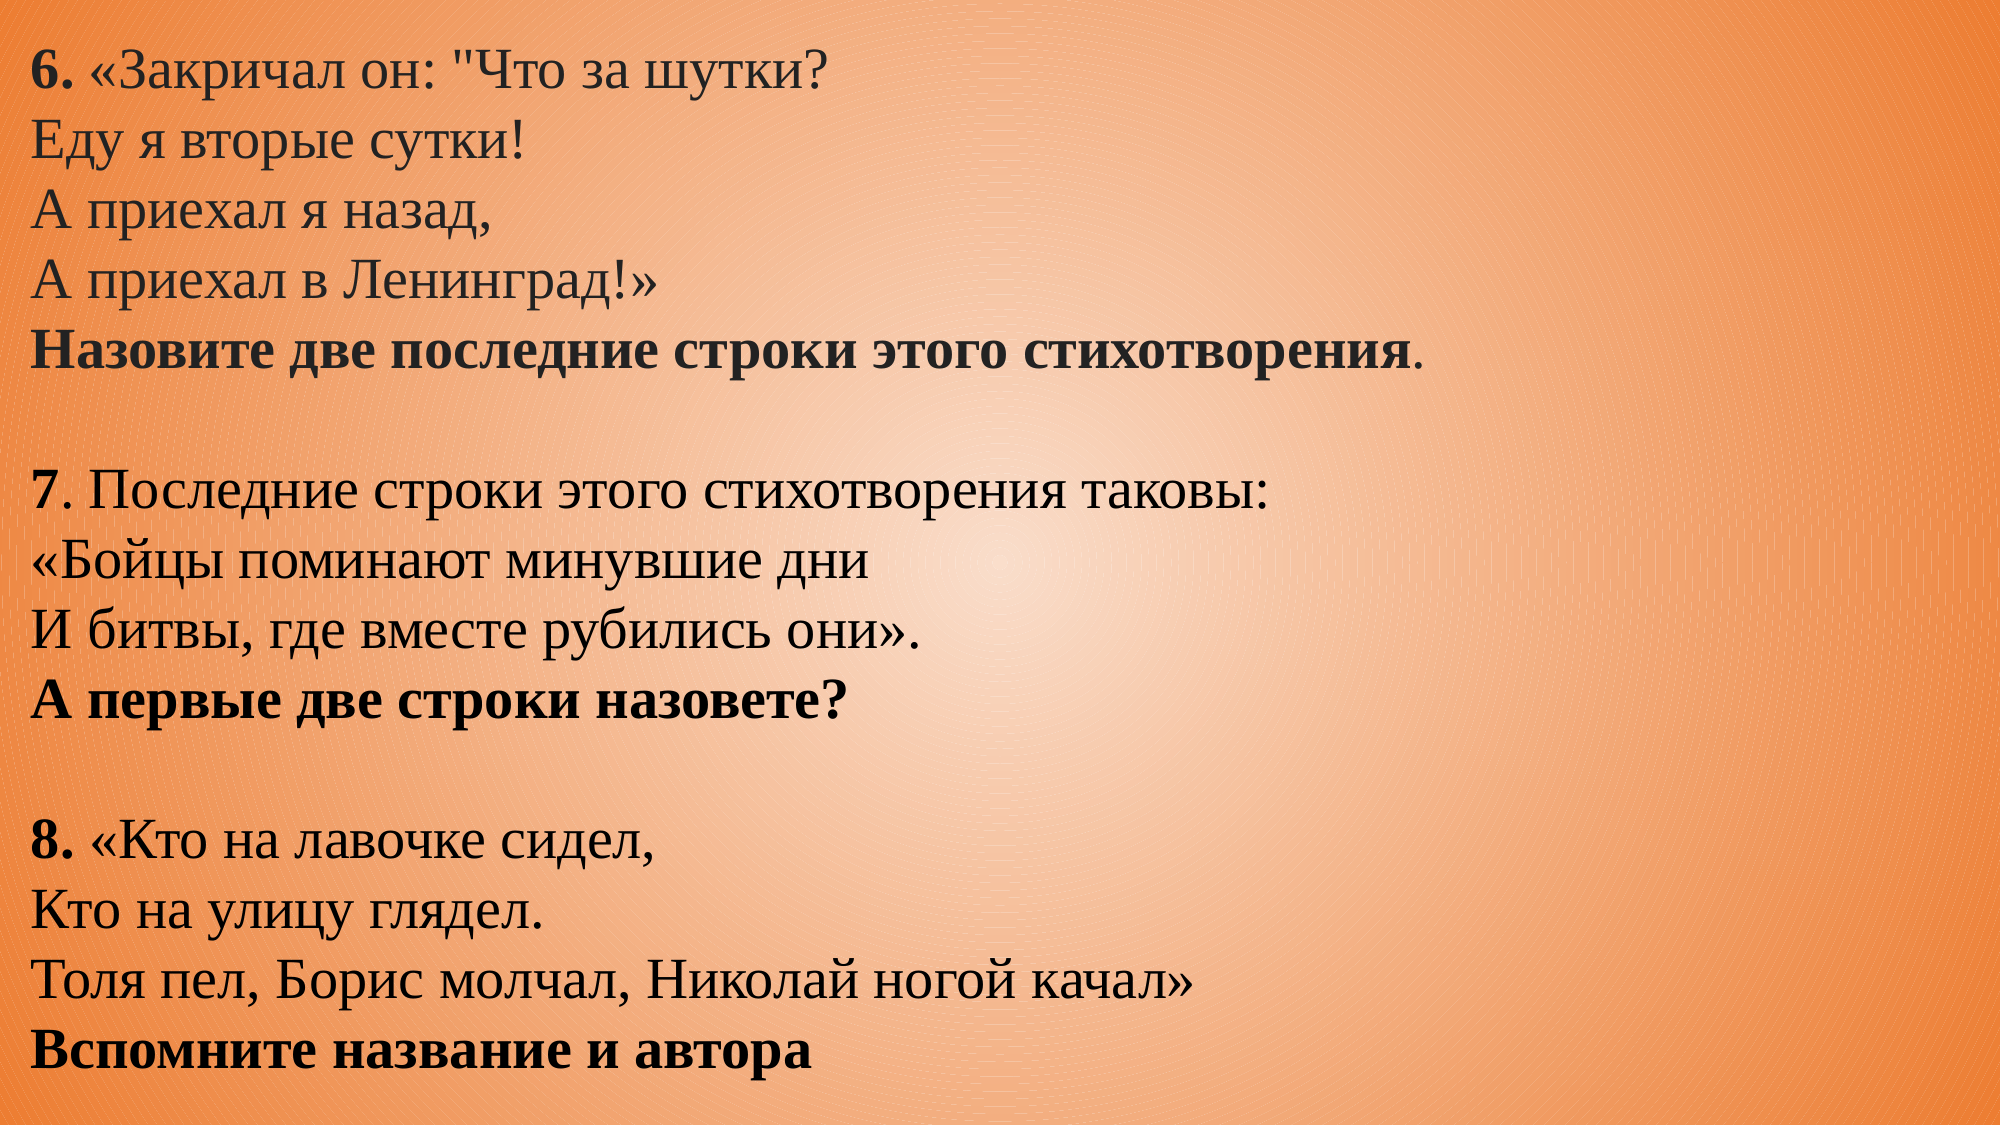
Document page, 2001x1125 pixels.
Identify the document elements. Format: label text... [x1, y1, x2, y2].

text_box 6. «Закричал он: "Что за шутки? Еду я вторые сутки! А приехал я назад, А приехал в Ленинград!» Назовите две последние строки этого стихотворения. 7. Последние строки этого стихотворения таковы: «Бойцы поминают минувшие дни И битвы, где вместе рубились они». А первые две строки назовете? 8. «Кто на лавочке сидел, Кто на улицу глядел. Толя пел, Борис молчал, Николай ногой качал» Вспомните название и автора [16, 0, 1982, 1088]
